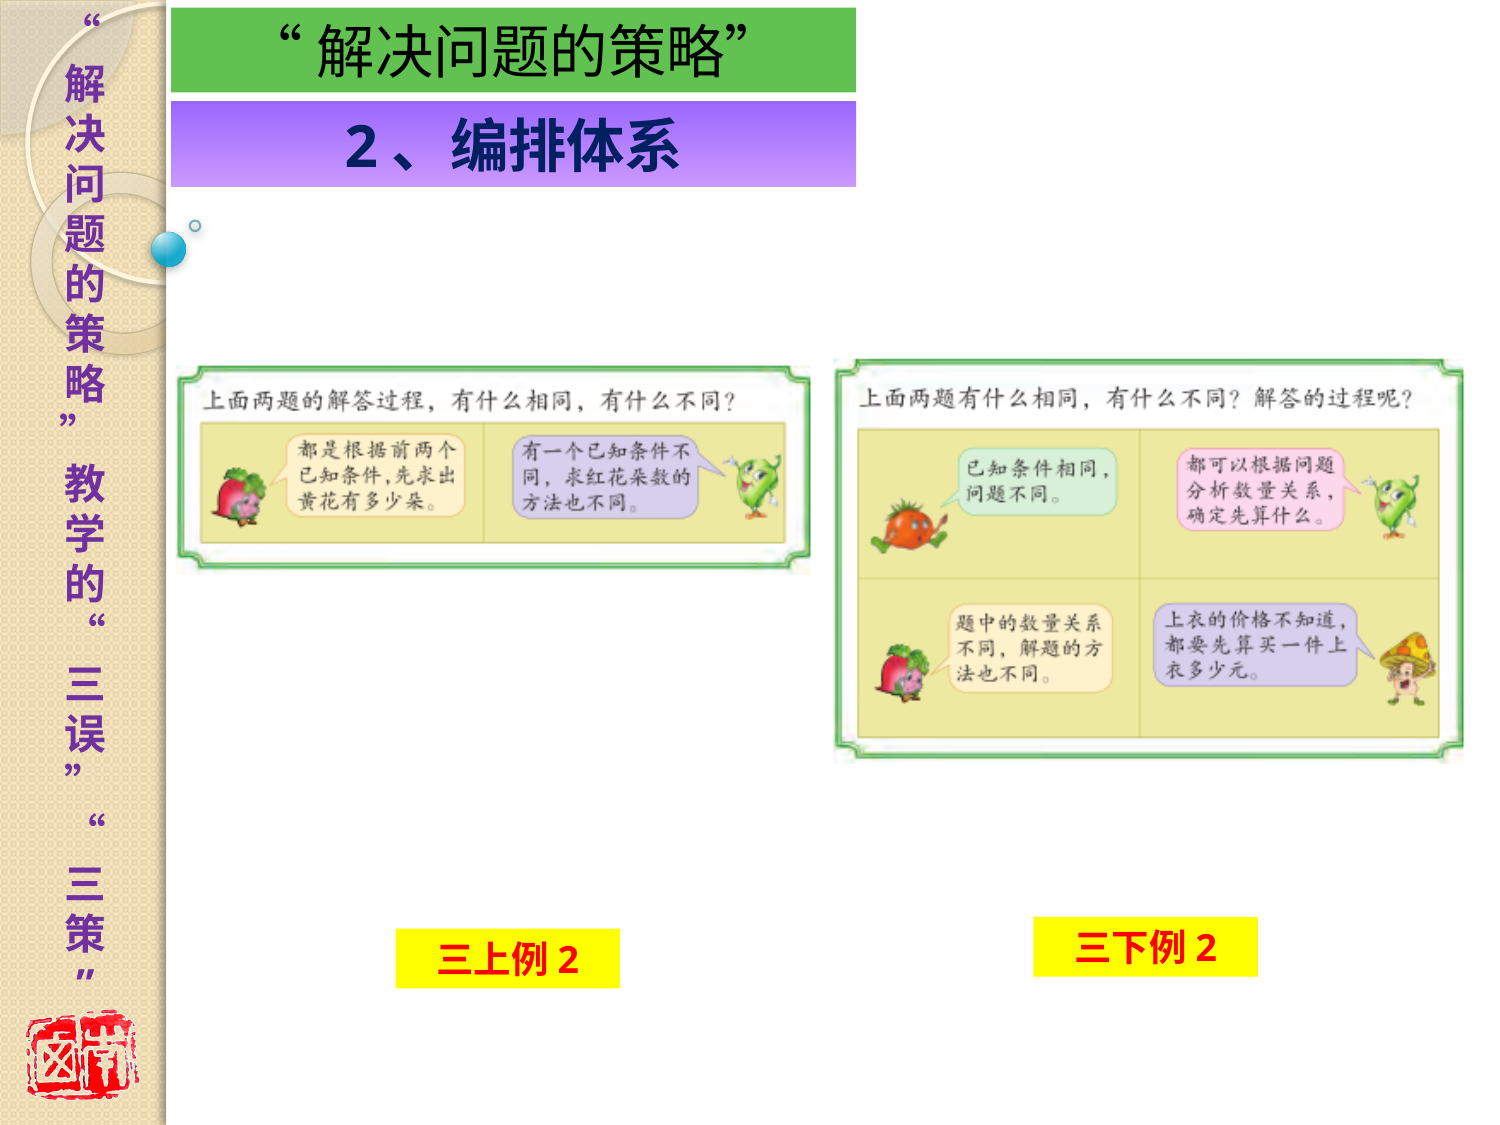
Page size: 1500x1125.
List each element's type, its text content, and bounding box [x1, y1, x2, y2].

text_box 三上例2 [395, 928, 620, 989]
picture [23, 1006, 142, 1102]
picture [832, 348, 1469, 764]
text_box 2、编排体系 [171, 101, 857, 187]
text_box 三下例2 [1033, 916, 1258, 977]
picture [170, 361, 817, 575]
text_box “解决问题的策略 ”教学的“三误”“三策 ” [35, 0, 136, 1003]
text_box “解决问题的策略” [171, 7, 857, 93]
